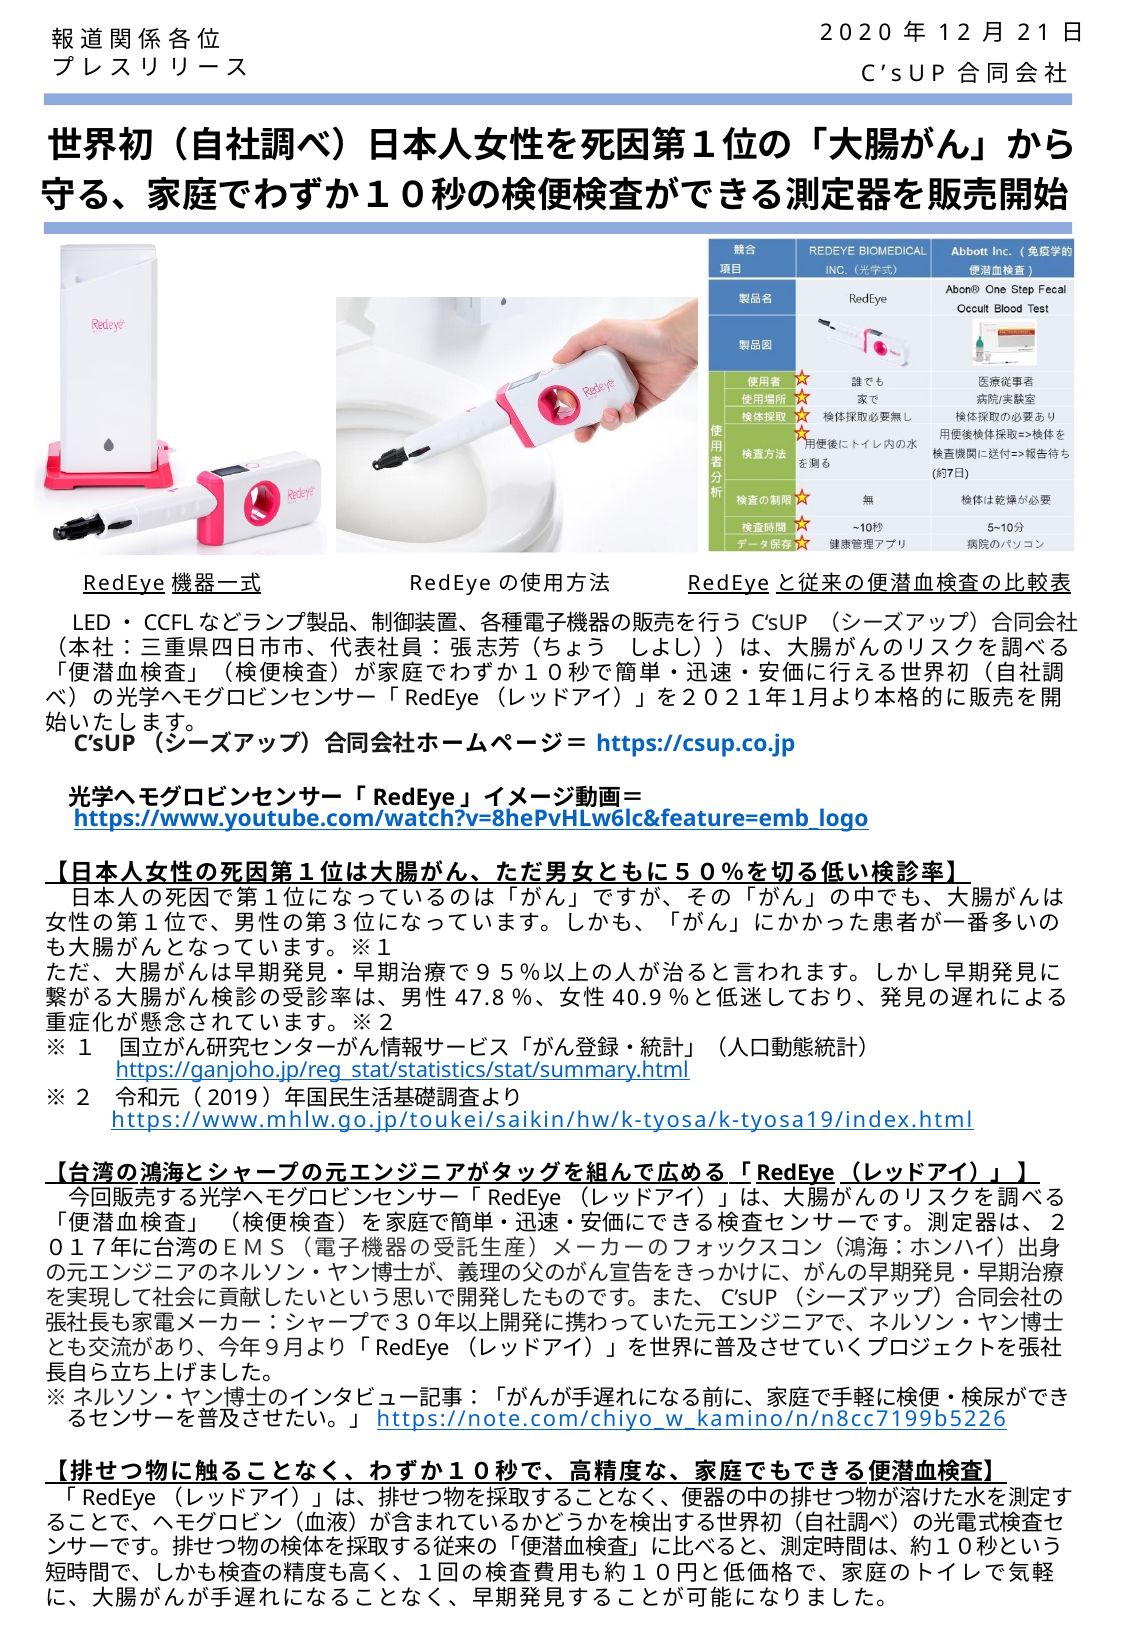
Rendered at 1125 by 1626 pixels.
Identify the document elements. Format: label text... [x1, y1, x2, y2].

text_box 報道関係各位 プレスリリース [36, 17, 264, 107]
text_box 2020年12月21日 [805, 10, 1125, 53]
text_box C’sUP合同会社 [846, 51, 1098, 94]
picture [706, 236, 1077, 553]
text_box [264, 92, 1073, 106]
text_box RedEye機器一式 RedEyeの使用方法 RedEyeと従来の便潜血検査の比較表 [68, 562, 1116, 602]
picture [34, 236, 327, 555]
text_box LED・CCFLなどランプ製品、制御装置、各種電子機器の販売を行うC‘sUP （シーズアップ）合同会社（本社：三重県四日市市、代表社員：張 志芳（ちょう しよし））は、大腸がんのリスクを調べる「便潜血検査」（検便検査）が家庭でわずか１０秒で簡単・迅速・安価に行える世界初（自社調べ）の光学ヘモグロビンセンサー「RedEye（レッドアイ）」を２０２１年１月より本格的に販売を開始いたします。 C’sUP（シーズアップ）合同会社ホームページ＝https://csup.co.jp 光学ヘモグロビンセンサー「RedEye」イメージ動画＝ https://www.youtube.com/watch?v=8hePvHLw6lc&feature=emb_logo 【日本人女性の死因第１位は大腸がん、ただ男女ともに５０％を切る低い検診率】 日本人の死因で第１位になっているのは「がん」ですが、その「がん」の中でも、大腸がんは女性の第１位で、男性の第３位になっています。しかも、「がん」にかかった患者が一番多いのも大腸がんとなっています。※１ ただ、大腸がんは早期発見・早期治療で９５％以上の人が治ると言われます。しかし早期発見に繋がる大腸がん検診の受診率は、男性47.8％、女性40.9％と低迷しており、発見の遅れによる重症化が懸念されています。※２ ※１ 国立がん研究センターがん情報サービス「がん登録・統計」（人口動態統計） https://ganjoho.jp/reg_stat/statistics/stat/summary.html ※２ 令和元（2019）年国民生活基礎調査より https://www.mhlw.go.jp/toukei/saikin/hw/k-tyosa/k-tyosa19/index.html 【台湾の鴻海とシャープの元エンジニアがタッグを組んで広める「RedEye（レッドアイ）」 】 今回販売する光学ヘモグロビンセンサー「RedEye（レッドアイ）」は、大腸がんのリスクを調べる「便潜血検査」 （検便検査）を家庭で簡単・迅速・安価にできる検査センサーです。測定器は、２０１７年に台湾のＥＭＳ（電子機器の受託生産）メーカーのフォックスコン（鴻海：ホンハイ）出身の元エンジニアのネルソン・ヤン博士が、義理の父のがん宣告をきっかけに、がんの早期発見・早期治療を実現して社会に貢献したいという思いで開発したものです。また、C’sUP（シーズアップ）合同会社の張社長も家電メーカー：シャープで３０年以上開発に携わっていた元エンジニアで、ネルソン・ヤン博士とも交流があり、今年９月より「RedEye（レッドアイ）」を世界に普及させていくプロジェクトを張社長自ら立ち上げました。 ※ネルソン・ヤン博士のインタビュー記事：「がんが手遅れになる前に、家庭で手軽に検便・検尿ができ るセンサーを普及させたい。」https://note.com/chiyo_w_kamino/n/n8cc7199b5226 【排せつ物に触ることなく、わずか１０秒で、高精度な、家庭でもできる便潜血検査】 「RedEye（レッドアイ）」は、排せつ物を採取することなく、便器の中の排せつ物が溶けた水を測定することで、ヘモグロビン（血液）が含まれているかどうかを検出する世界初（自社調べ）の光電式検査センサーです。排せつ物の検体を採取する従来の「便潜血検査」に比べると、測定時間は、約１０秒という短時間で、しかも検査の精度も高く、１回の検査費用も約１０円と低価格で、家庭のトイレで気軽に、大腸がんが手遅れになることなく、早期発見することが可能になりました。 [30, 602, 1094, 1617]
text_box 世界初（自社調べ）日本人女性を死因第１位の「大腸がん」から 守る、家庭でわずか１０秒の検便検査ができる測定器を販売開始 [0, 107, 1107, 273]
picture [336, 297, 698, 553]
